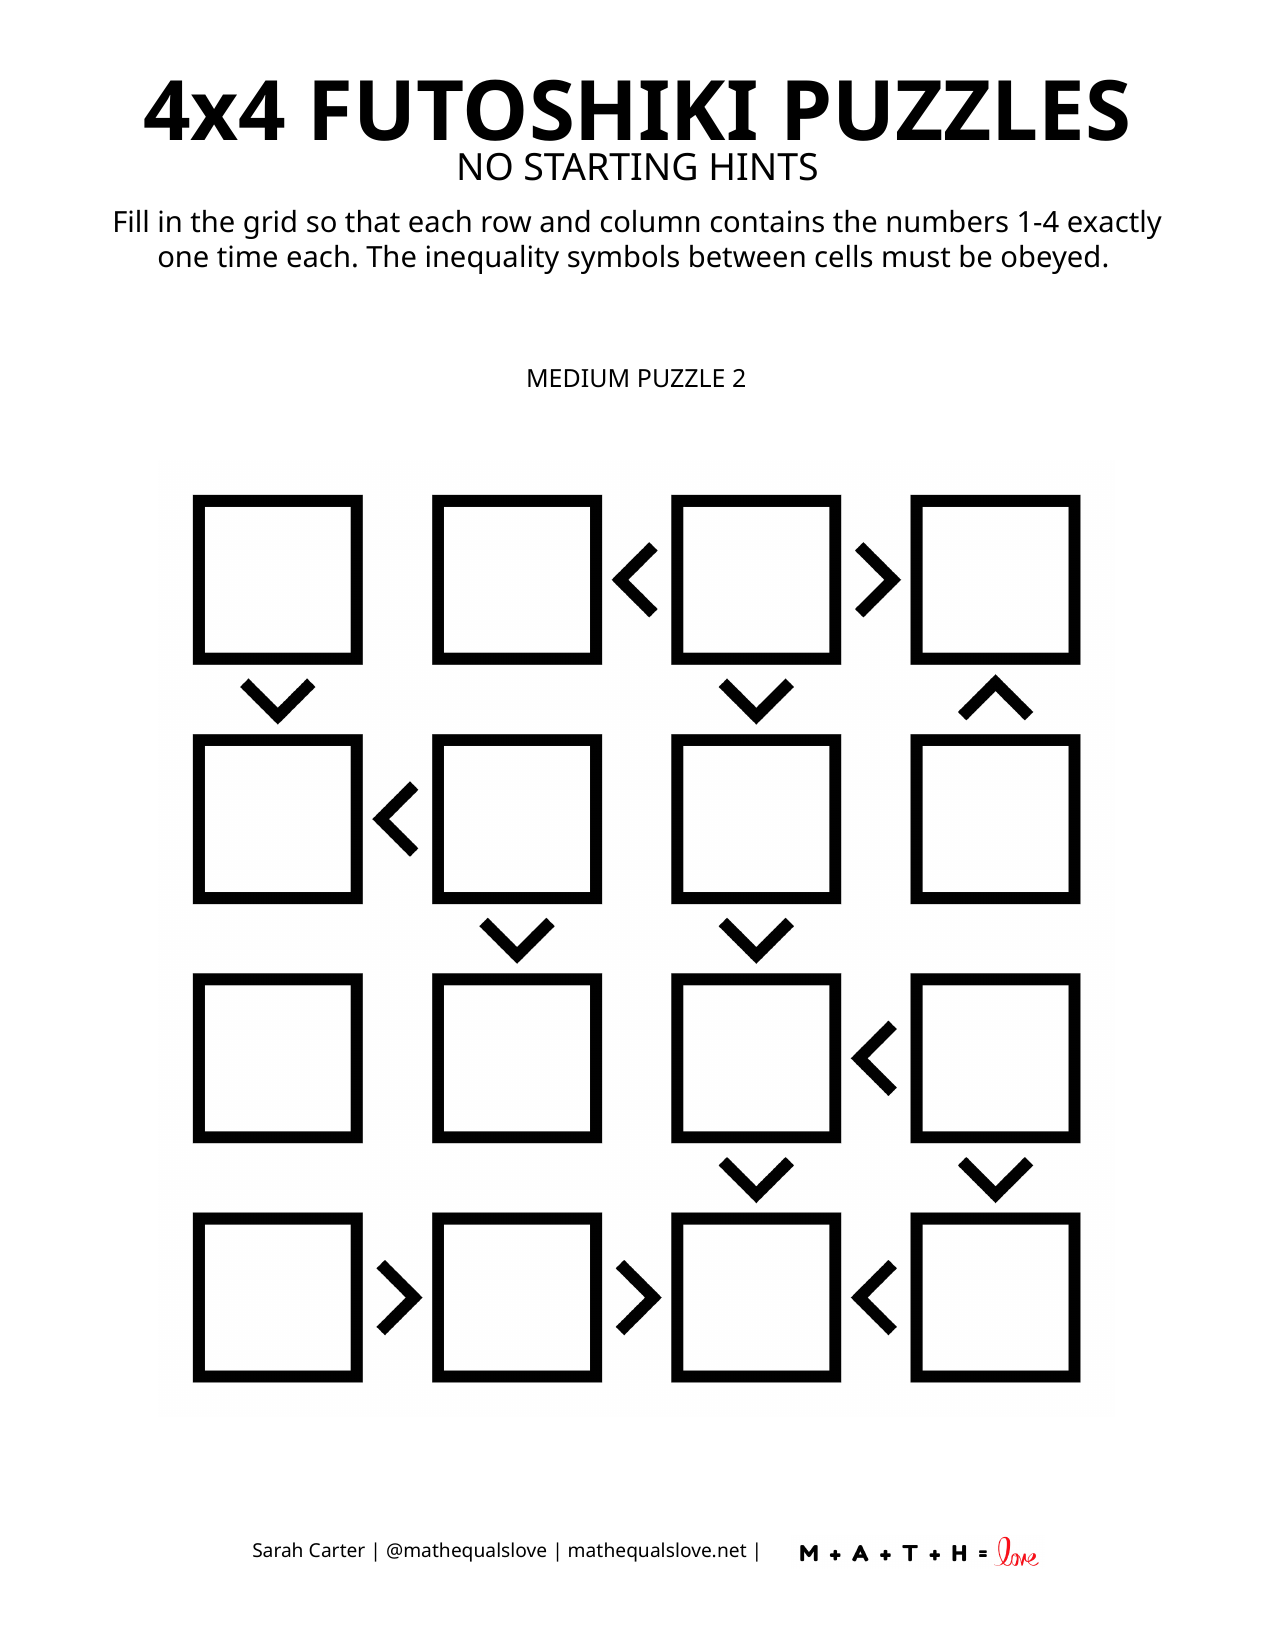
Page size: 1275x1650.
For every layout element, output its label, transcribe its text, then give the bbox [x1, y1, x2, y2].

text_box Sarah Carter | @mathequalslove | mathequalslove.net | [237, 1531, 1071, 1570]
text_box 4x4 FUTOSHIKI PUZZLES [77, 50, 1198, 135]
picture [791, 1534, 1046, 1570]
text_box NO STARTING HINTS [0, 135, 1275, 196]
text_box MEDIUM PUZZLE 2 [158, 362, 1115, 414]
text_box Fill in the grid so that each row and column contains the numbers 1-4 exactly one time each. The inequality symbols between cells must be obeyed. [0, 196, 1275, 281]
picture [157, 459, 1116, 1418]
